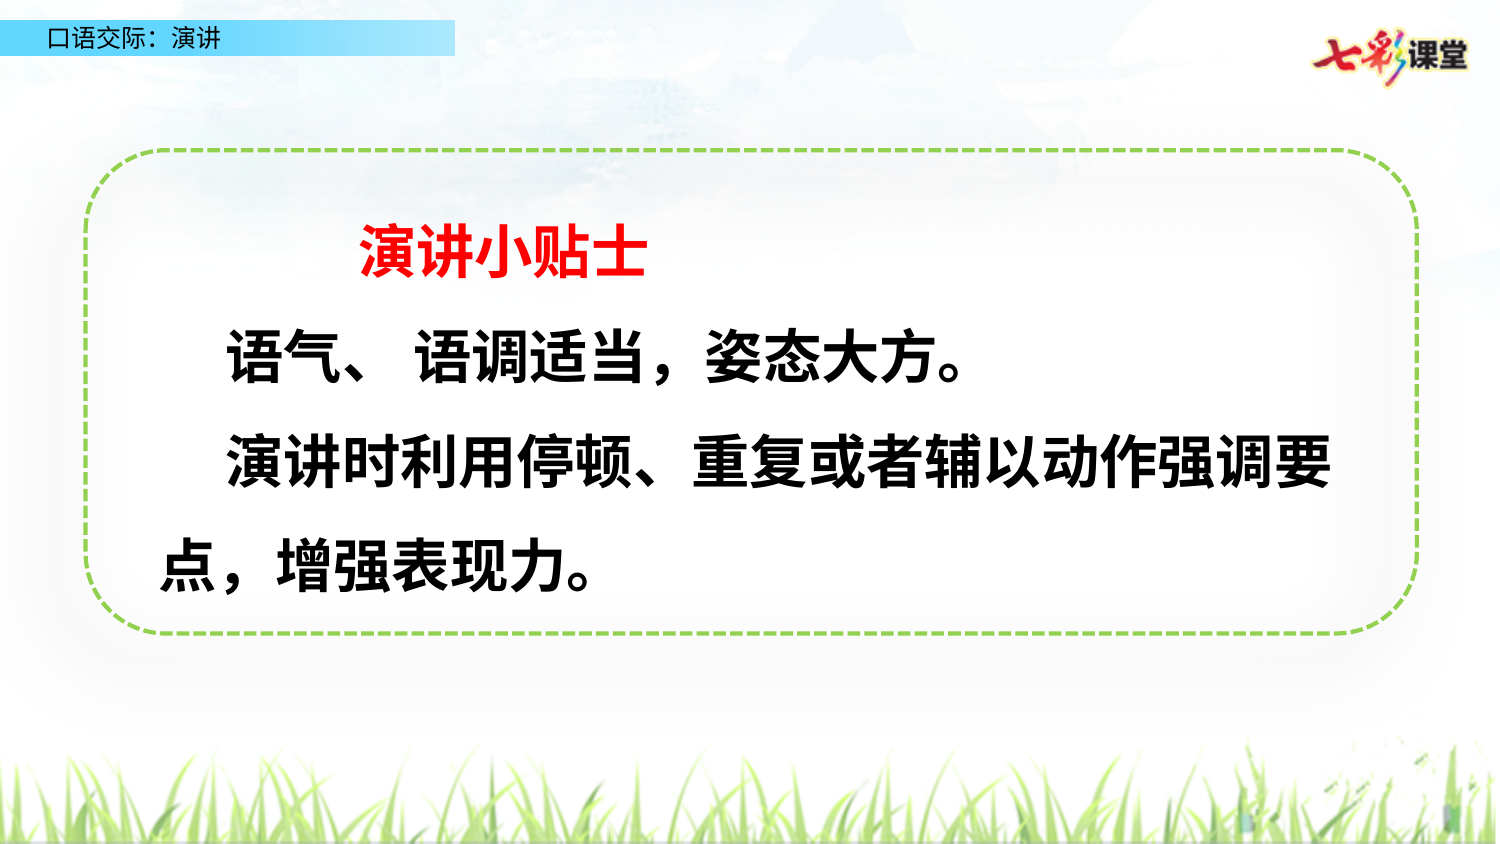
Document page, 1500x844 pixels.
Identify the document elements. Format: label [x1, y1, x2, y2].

picture [0, 0, 1500, 844]
text_box [85, 149, 1418, 634]
